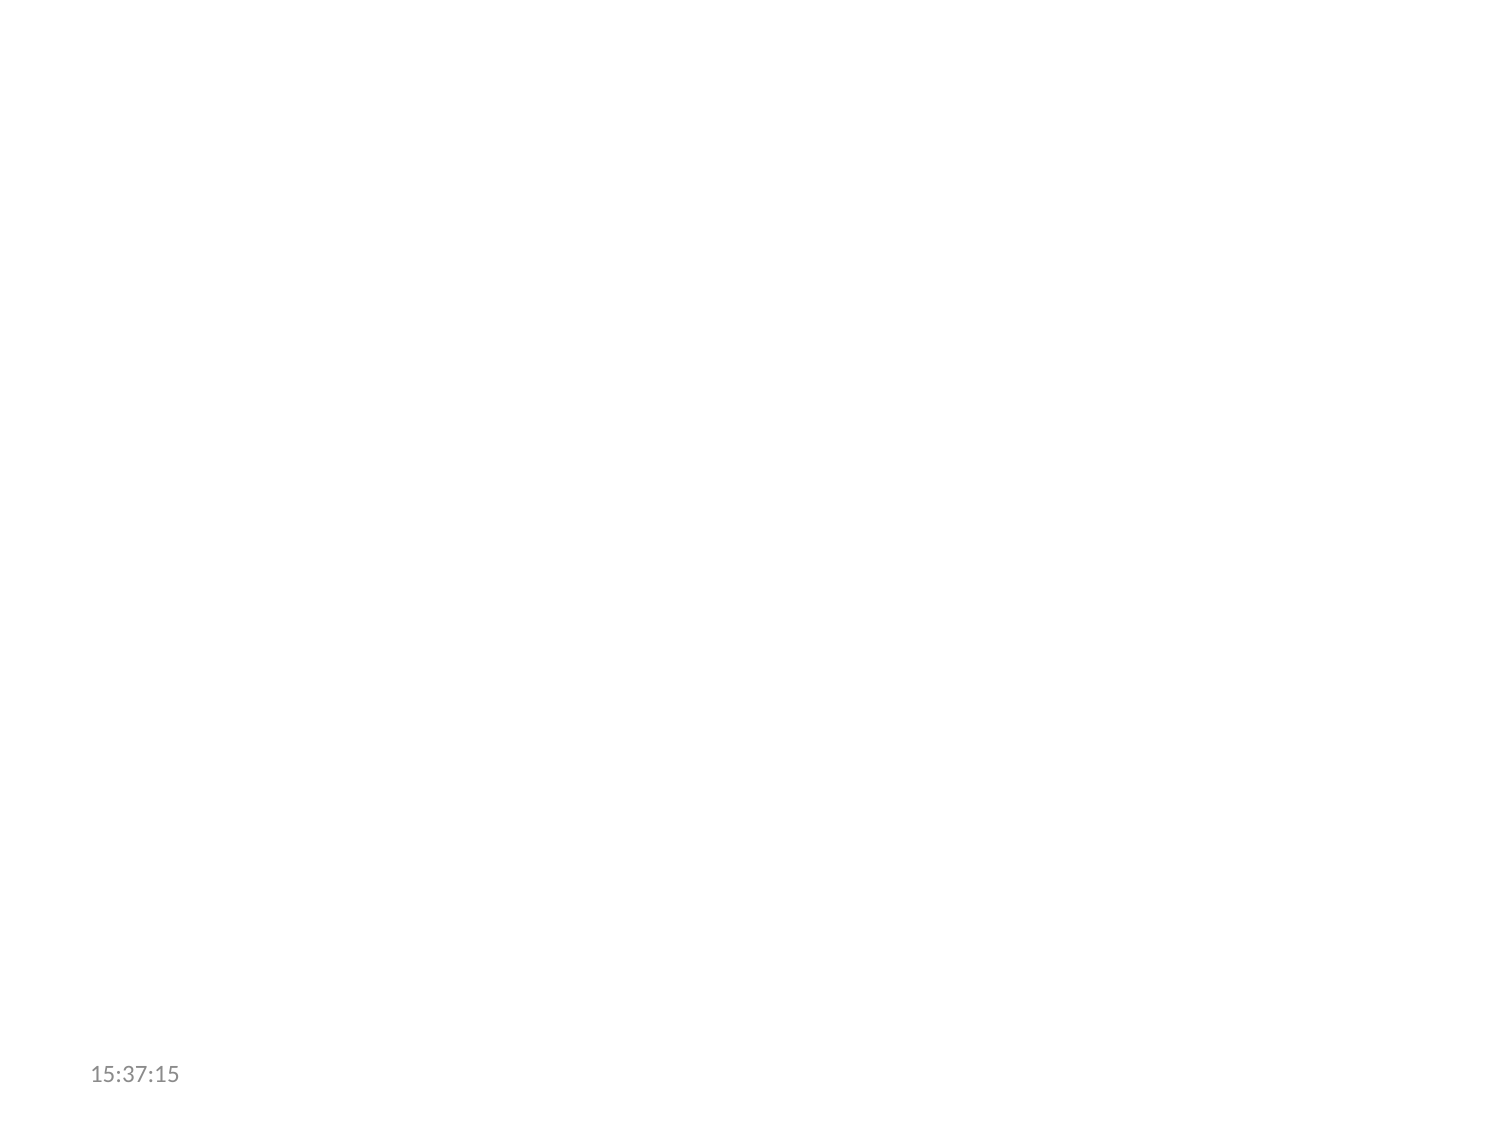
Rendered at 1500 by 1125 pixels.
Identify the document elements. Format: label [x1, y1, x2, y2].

slide_number [75, 1042, 425, 1103]
